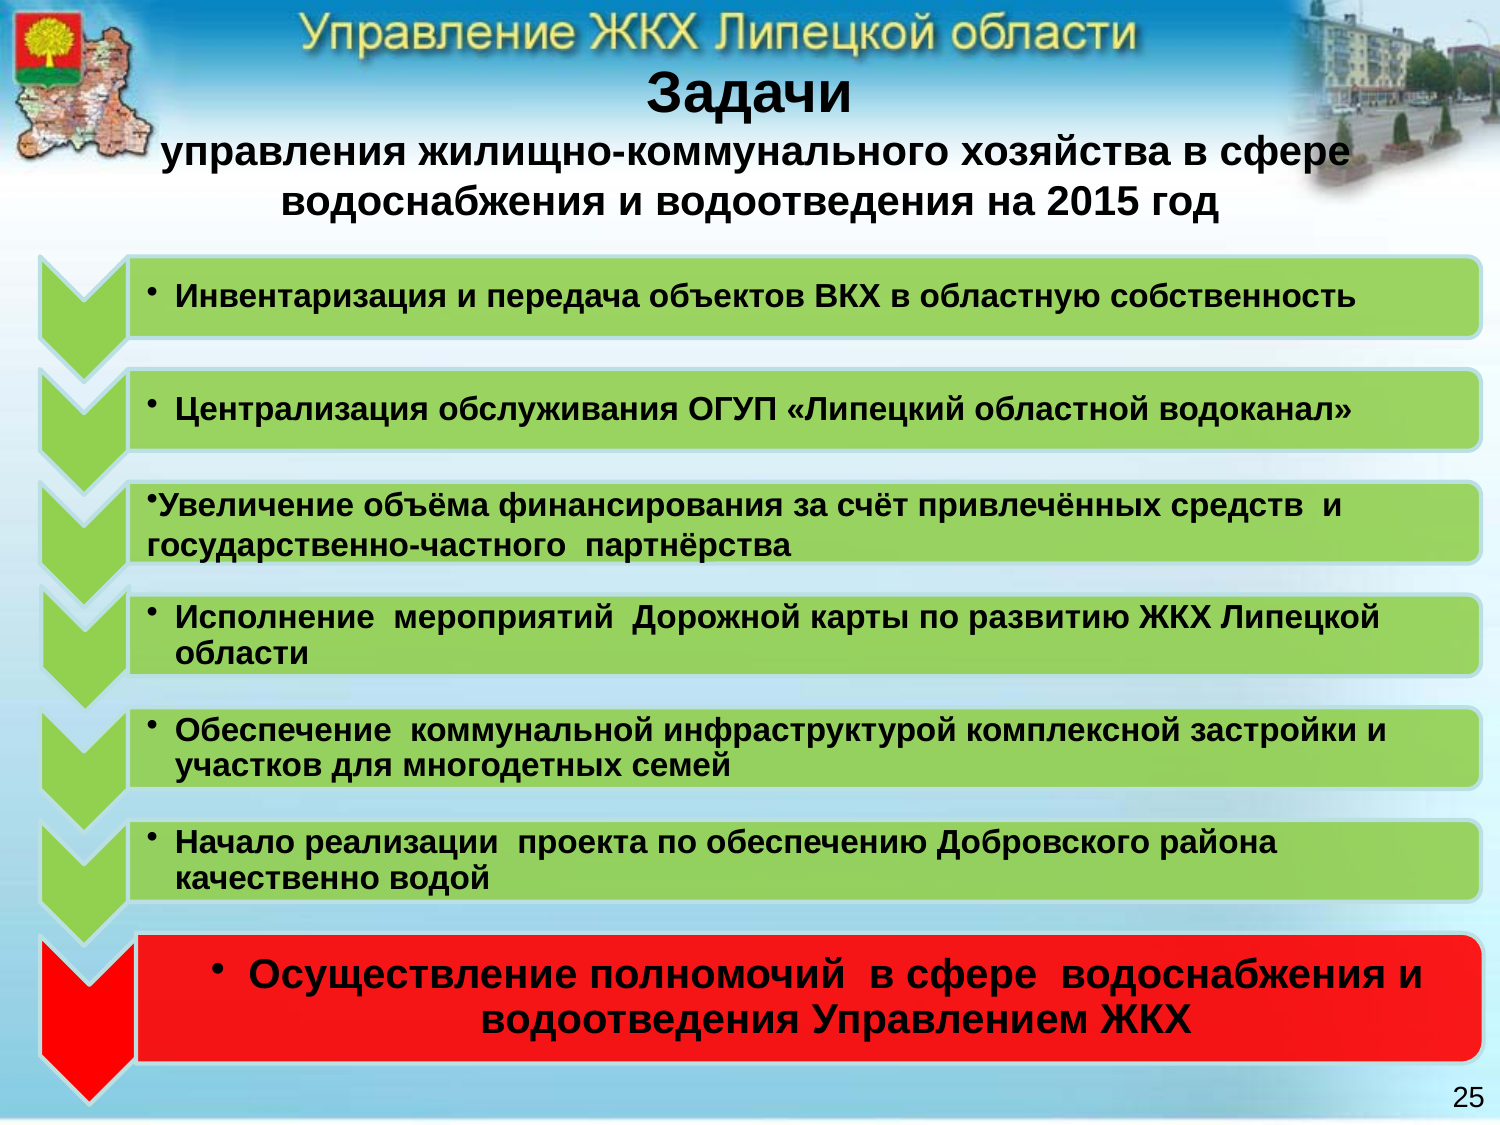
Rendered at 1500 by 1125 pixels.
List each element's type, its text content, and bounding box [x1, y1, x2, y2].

picture [0, 0, 1500, 1125]
slide_number 25 [1149, 1070, 1500, 1125]
title Задачи управления жилищно-коммунального хозяйства в сфере водоснабжения и водоотведения на 2015 год [75, 45, 1425, 233]
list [41, 255, 1483, 1107]
